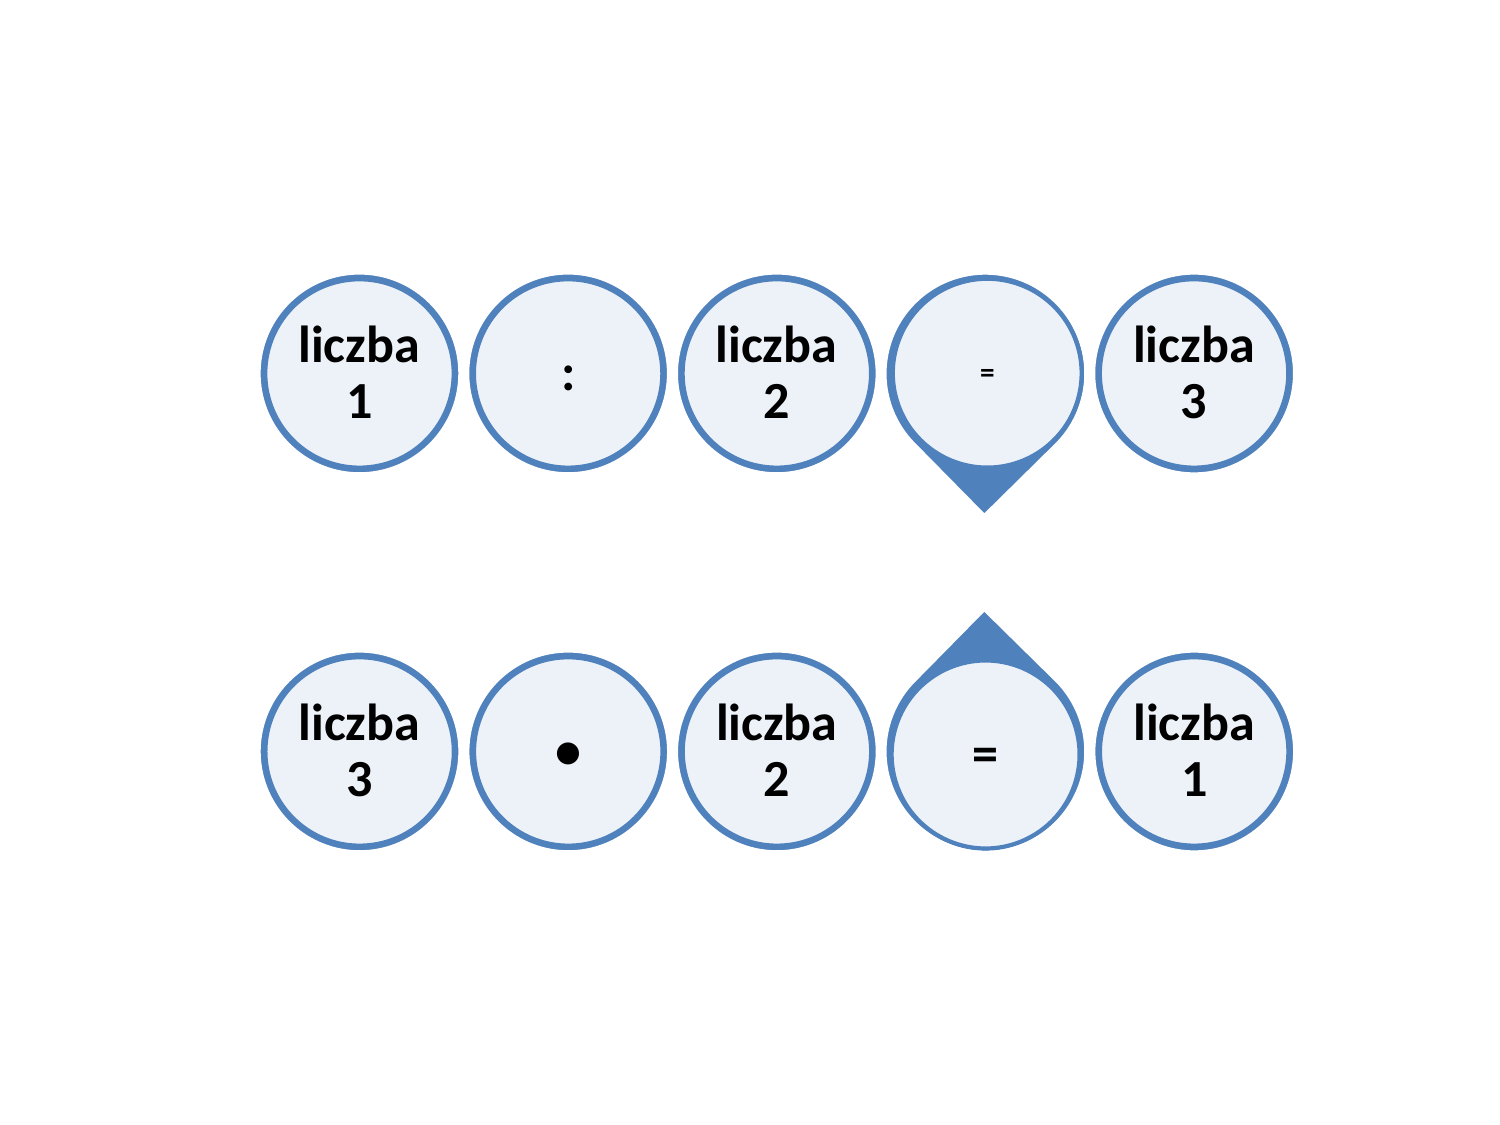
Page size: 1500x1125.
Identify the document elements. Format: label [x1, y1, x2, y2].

text_box [5, 573, 1500, 929]
text_box [159, 195, 1353, 551]
